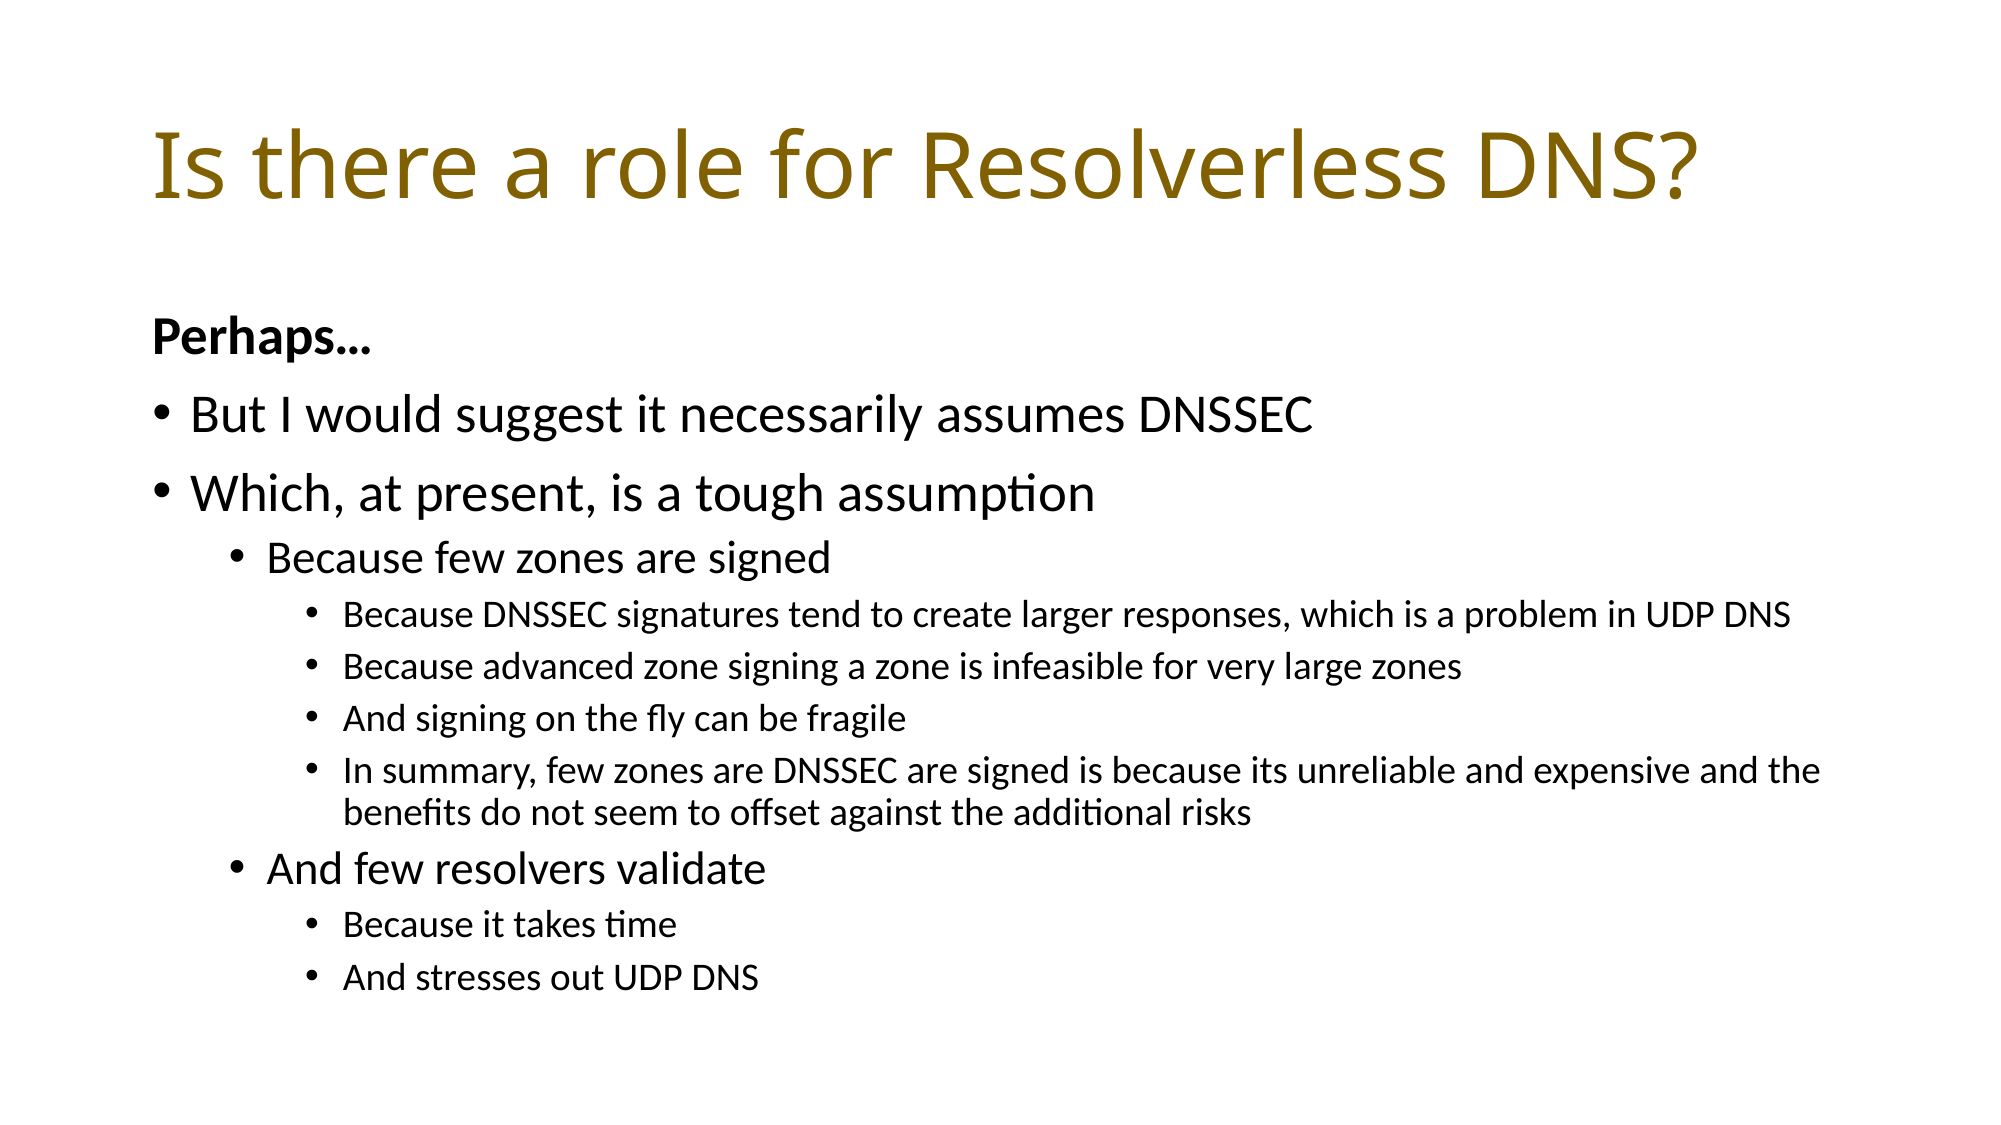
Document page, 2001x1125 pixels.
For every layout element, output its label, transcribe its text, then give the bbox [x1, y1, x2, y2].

title Is there a role for Resolverless DNS? [137, 59, 1863, 278]
list Perhaps… But I would suggest it necessarily assumes DNSSEC Which, at present, is a tough assumption Because few zones are signed Because DNSSEC signatures tend to create larger responses, which is a problem in UDP DNS Because advanced zone signing a zone is infeasible for very large zones And signing on the fly can be fragile In summary, few zones are DNSSEC are signed is because its unreliable and expensive and the benefits do not seem to offset against the additional risks And few resolvers validate Because it takes time And stresses out UDP DNS [137, 299, 1863, 1014]
